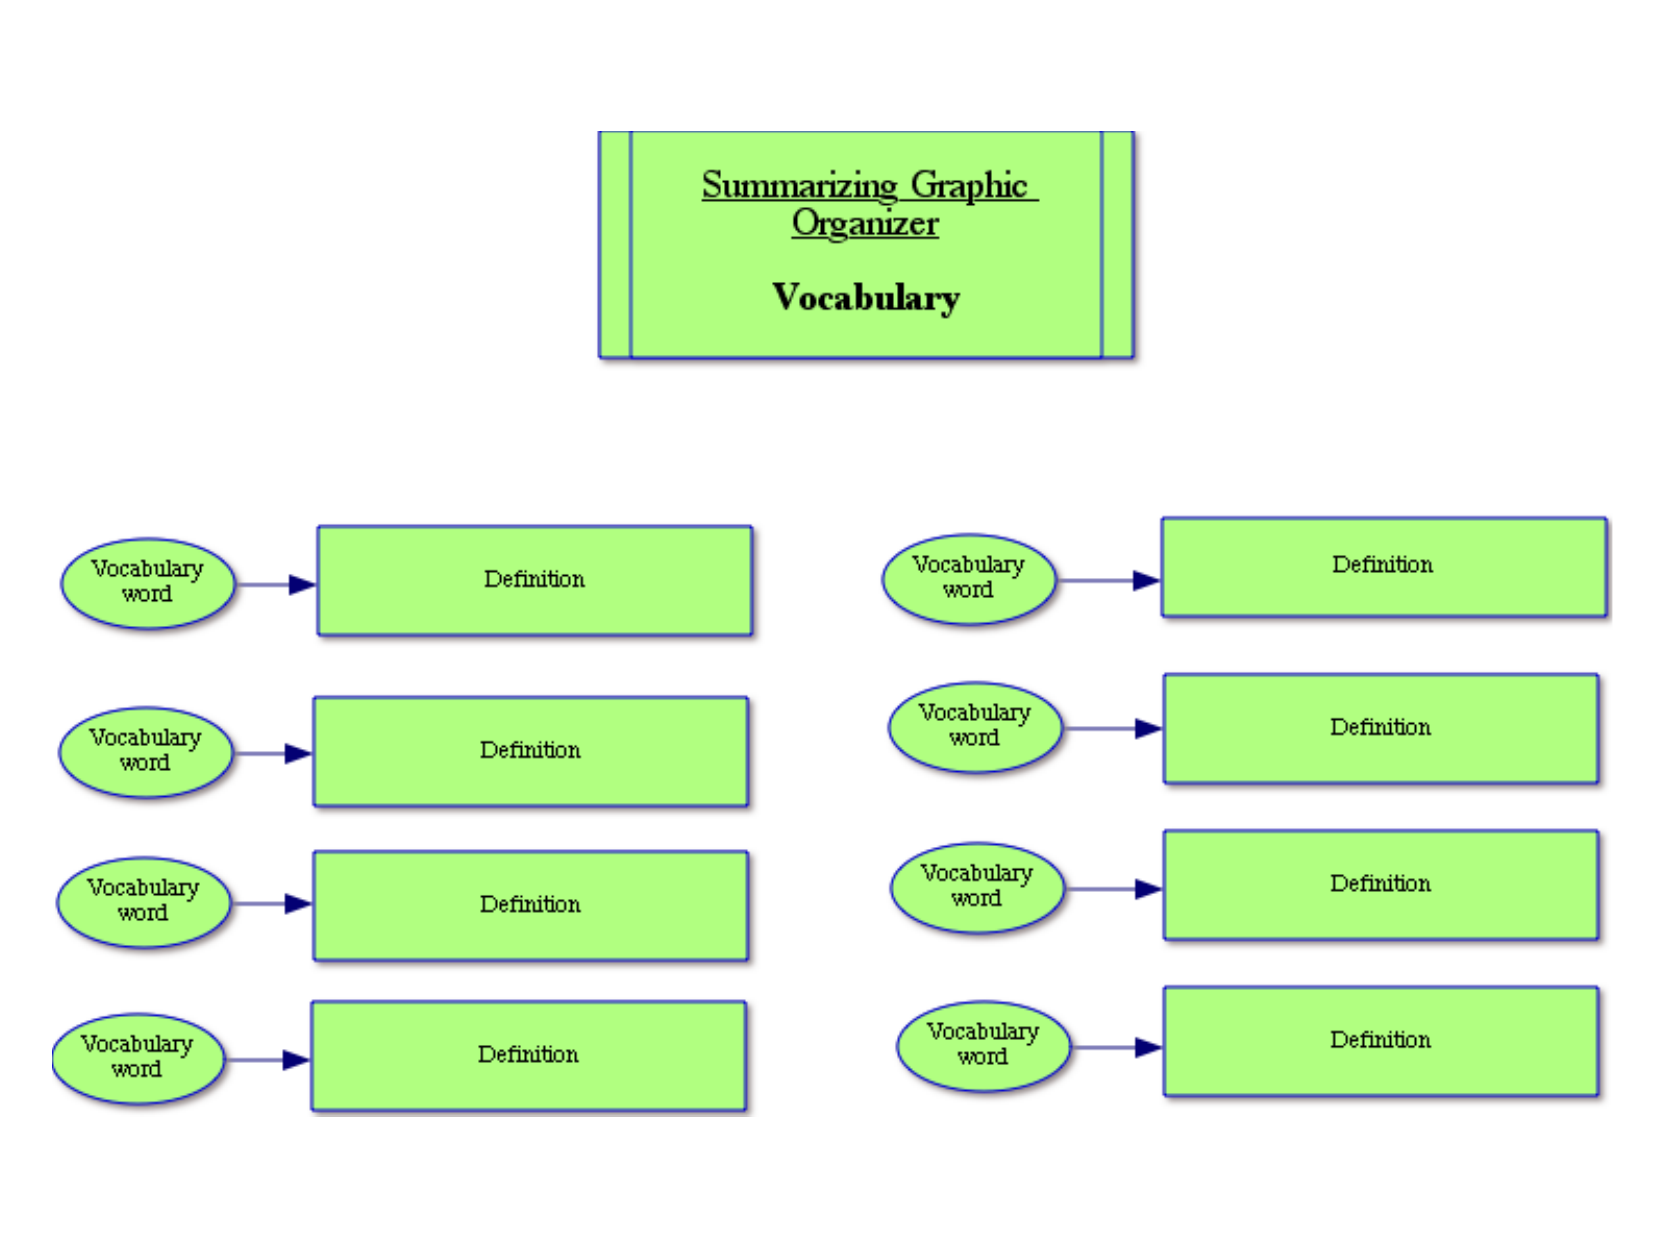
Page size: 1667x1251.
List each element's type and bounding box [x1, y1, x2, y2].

text_box [52, 131, 1613, 1117]
